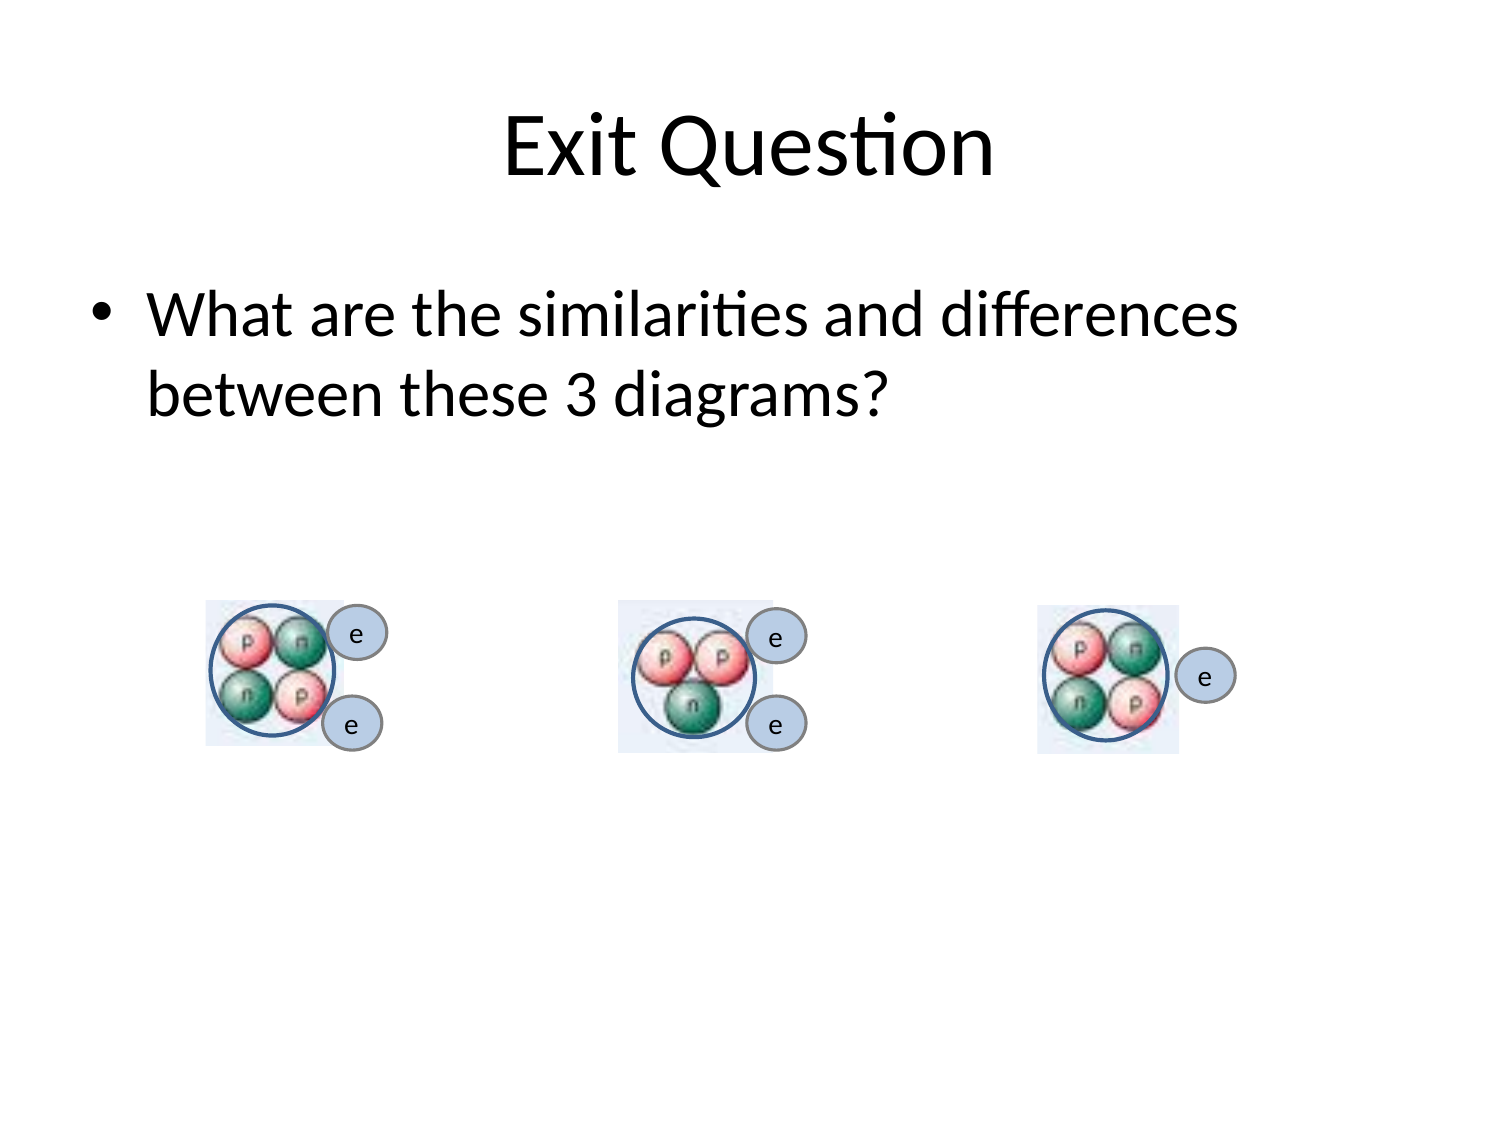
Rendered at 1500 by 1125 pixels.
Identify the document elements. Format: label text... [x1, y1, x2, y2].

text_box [617, 600, 807, 754]
list What are the similarities and differences between these 3 diagrams? [75, 262, 1425, 488]
title Exit Question [75, 45, 1425, 233]
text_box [205, 600, 388, 754]
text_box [1037, 605, 1236, 754]
